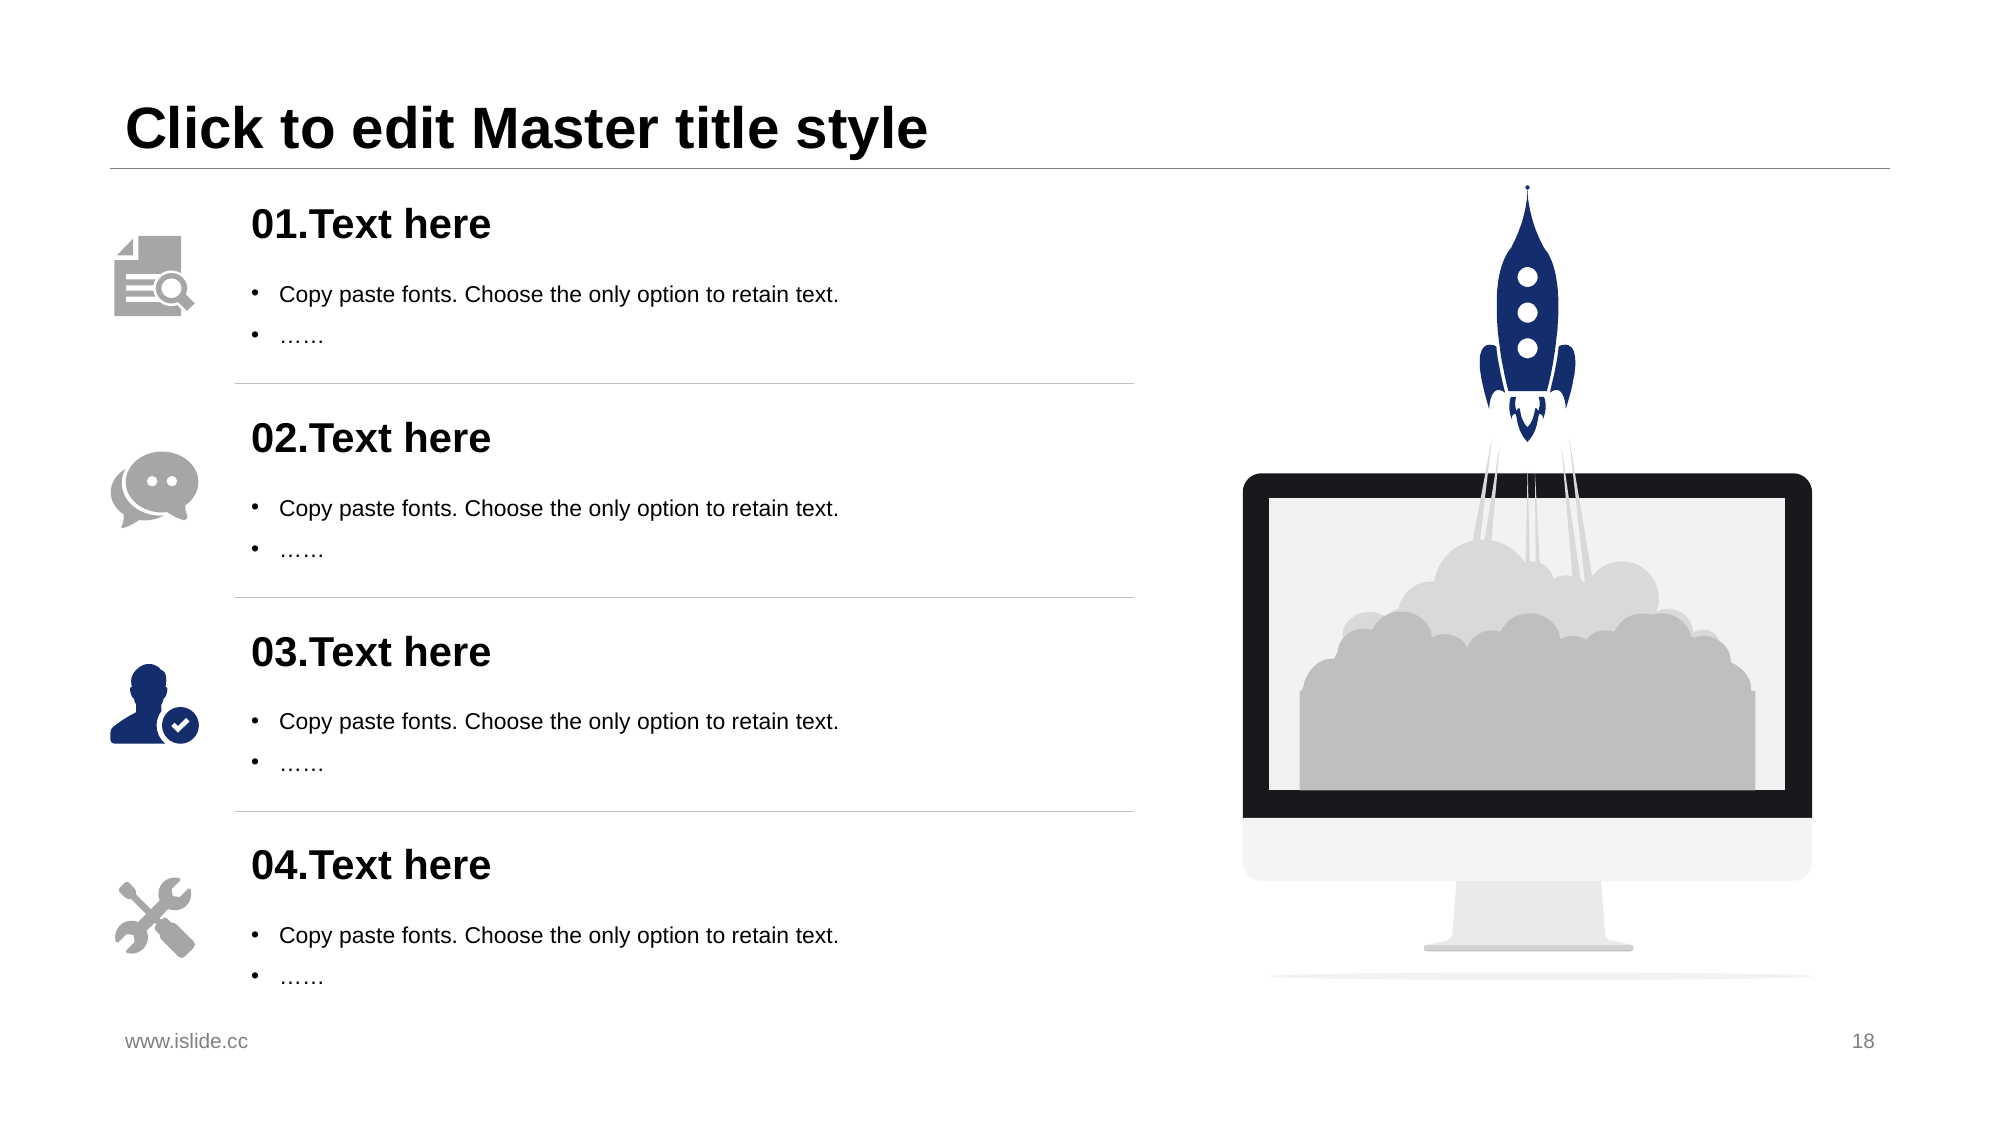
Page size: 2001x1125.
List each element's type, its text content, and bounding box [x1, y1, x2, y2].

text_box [110, 185, 1813, 1009]
slide_number 18 [1412, 1023, 1890, 1058]
footer www.islide.cc [109, 1023, 790, 1058]
title Click to edit Master title style [109, 0, 1890, 169]
